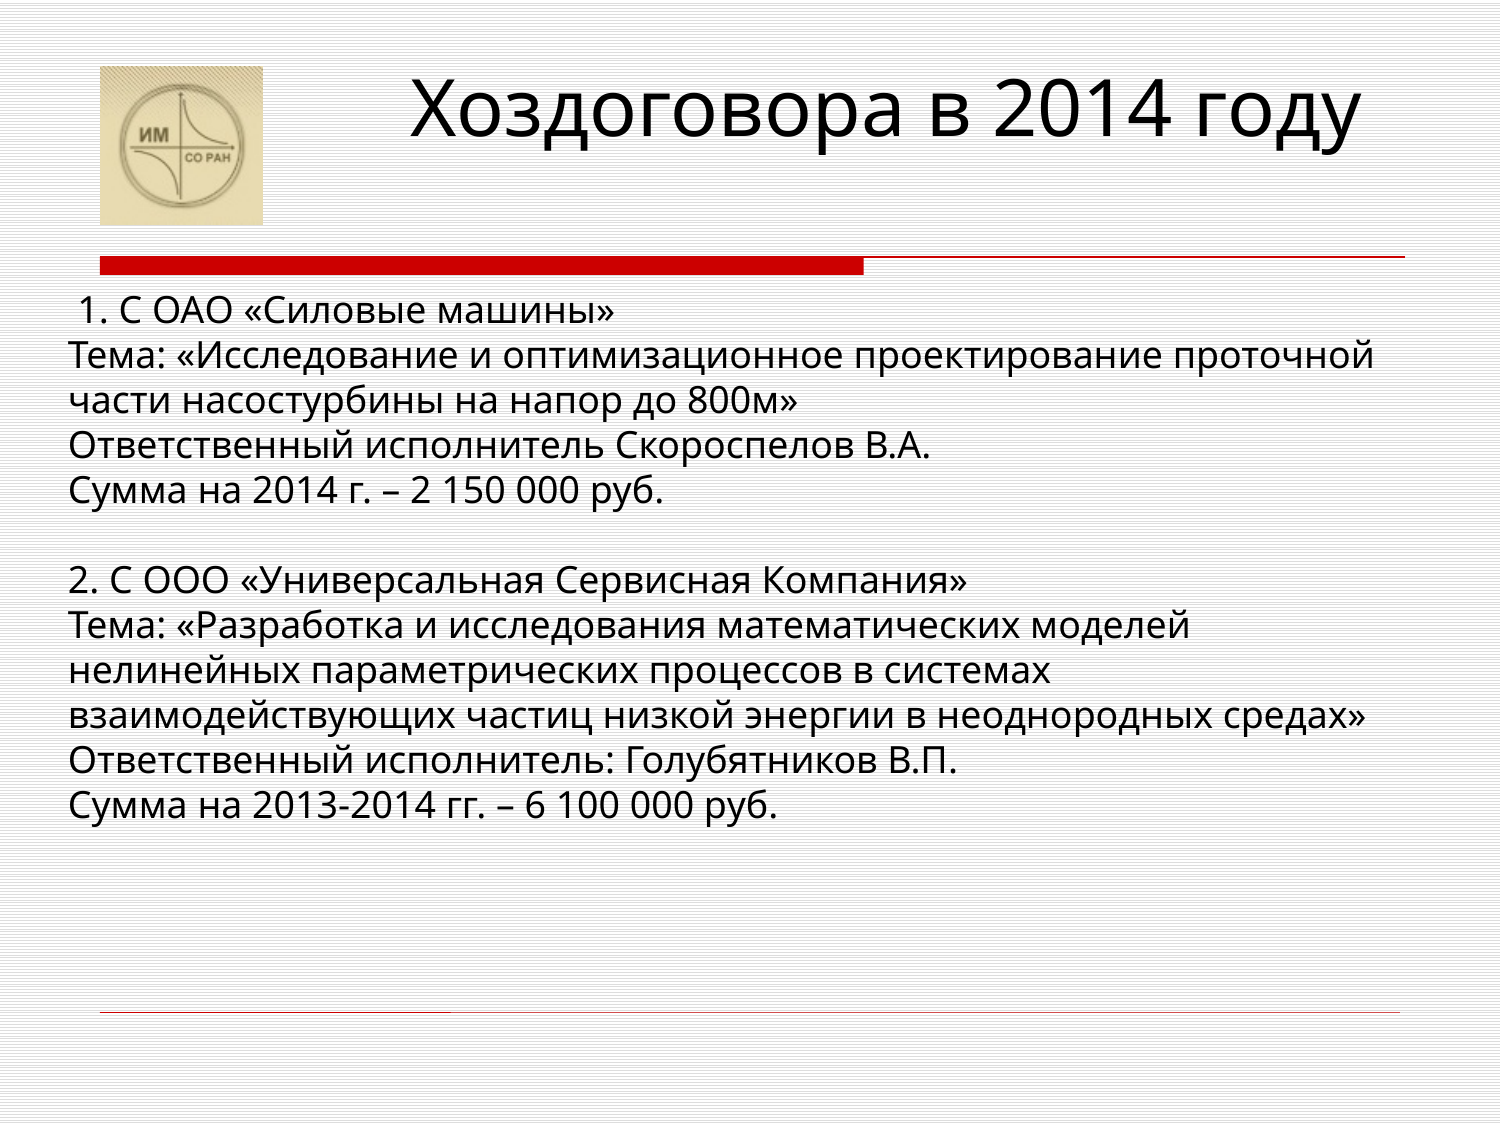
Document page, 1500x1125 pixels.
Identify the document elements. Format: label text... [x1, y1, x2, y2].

text_box 1. С ОАО «Силовые машины» Тема: «Исследование и оптимизационное проектирование проточной части насостурбины на напор до 800м» Ответственный исполнитель Скороспелов В.А. Сумма на 2014 г. – 2 150 000 руб. 2. С ООО «Универсальная Сервисная Компания» Тема: «Разработка и исследования математических моделей нелинейных параметрических процессов в системах взаимодействующих частиц низкой энергии в неоднородных средах» Ответственный исполнитель: Голубятников В.П. Сумма на 2013-2014 гг. – 6 100 000 руб. [53, 278, 1447, 924]
text_box Хоздоговора в 2014 году [395, 49, 1447, 250]
picture [99, 66, 263, 225]
